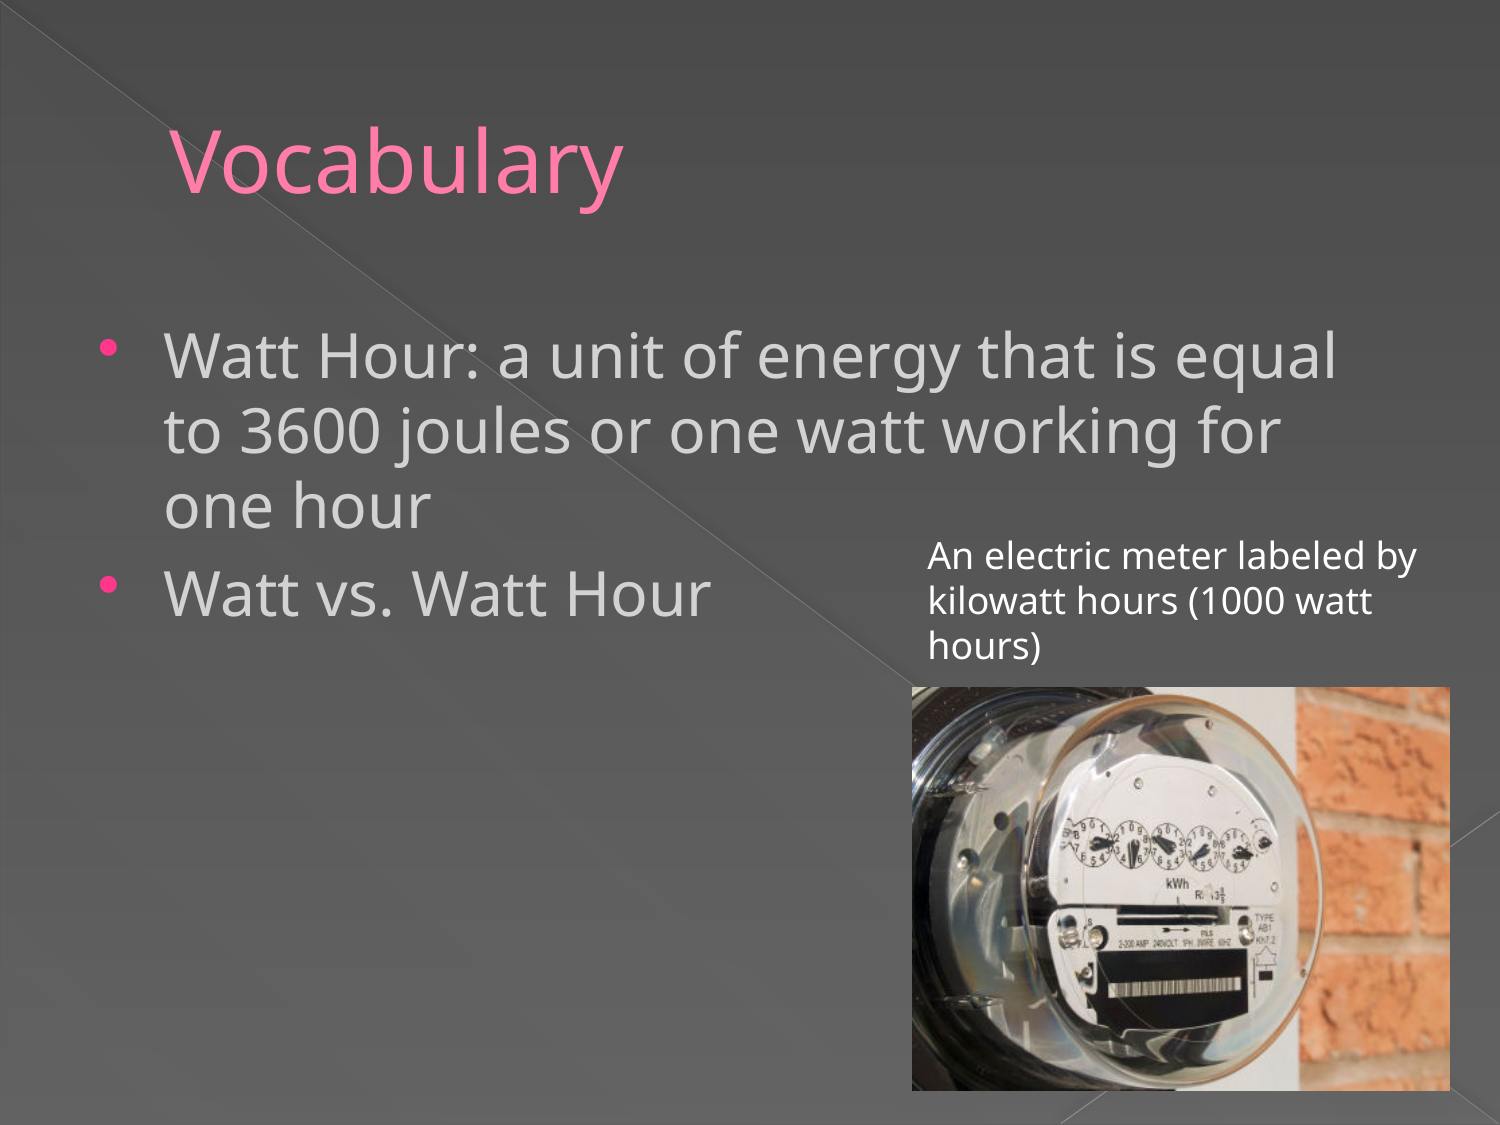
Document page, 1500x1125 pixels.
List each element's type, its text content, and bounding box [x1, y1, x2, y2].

picture [912, 687, 1451, 1091]
list Watt Hour: a unit of energy that is equal to 3600 joules or one watt working for one hour Watt vs. Watt Hour [75, 308, 1425, 1059]
title Vocabulary [75, 43, 1425, 274]
text_box An electric meter labeled by kilowatt hours (1000 watt hours) [912, 524, 1438, 674]
